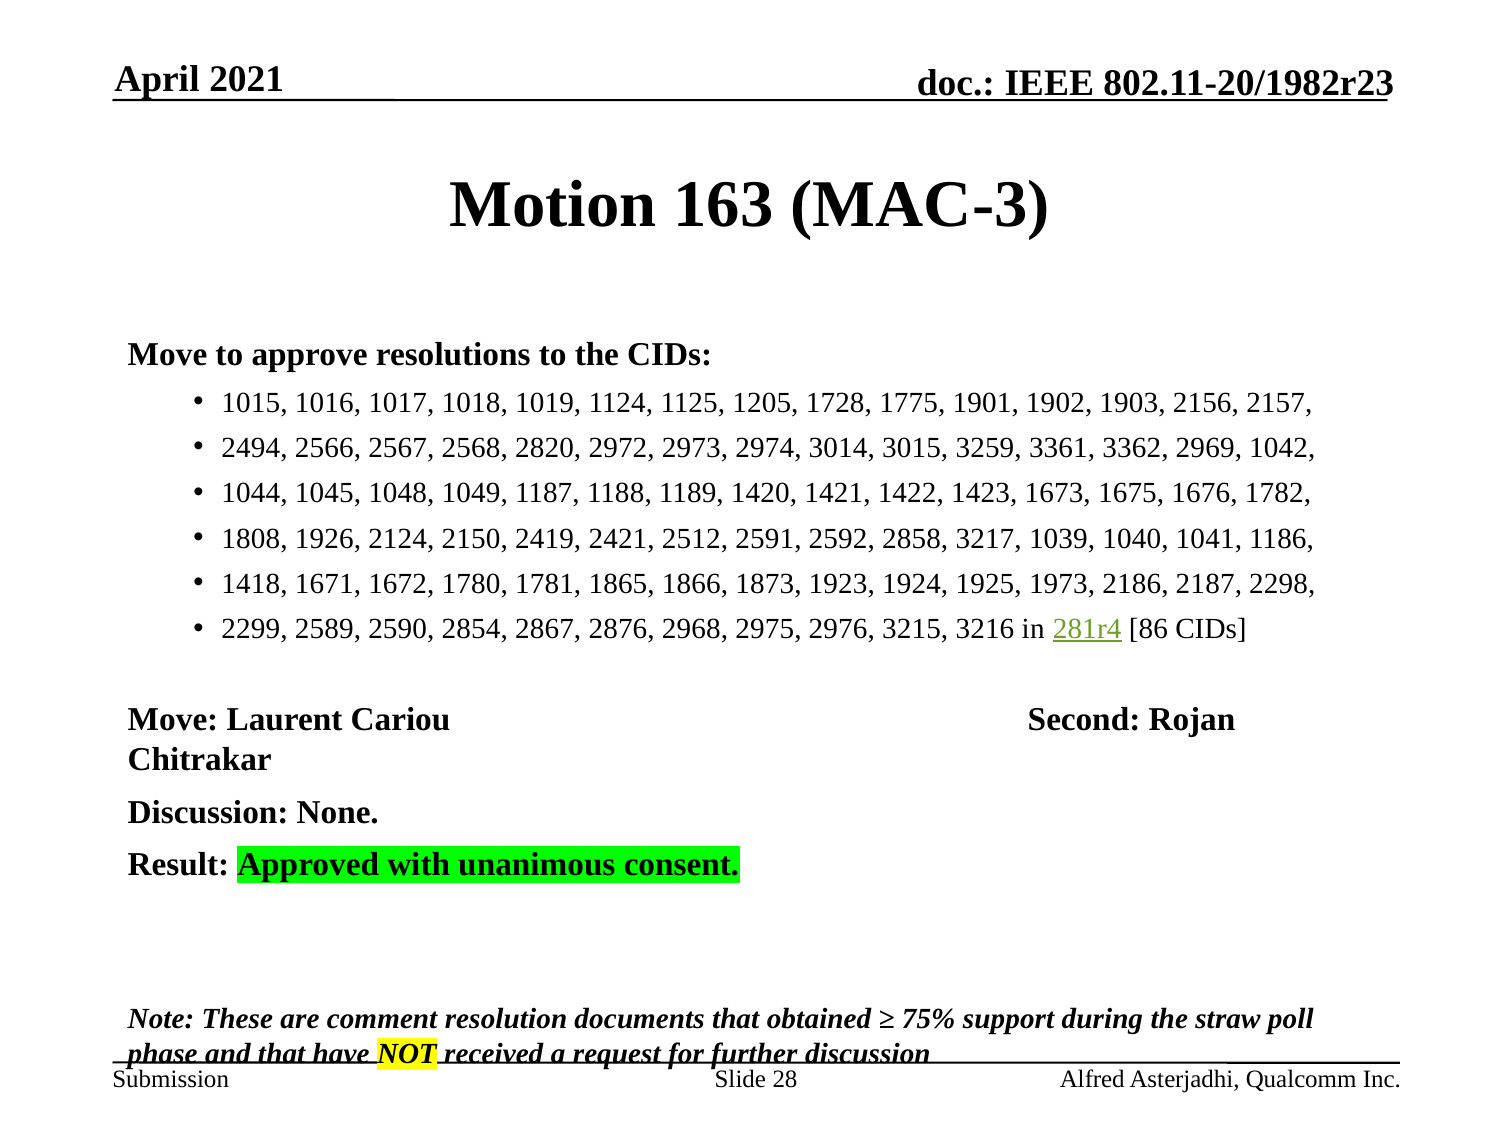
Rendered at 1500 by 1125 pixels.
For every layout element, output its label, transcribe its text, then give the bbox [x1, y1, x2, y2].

slide_number Slide 28 [712, 1061, 800, 1123]
footer Alfred Asterjadhi, Qualcomm Inc. [878, 1061, 1402, 1093]
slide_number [114, 54, 423, 100]
title Motion 163 (MAC-3) [112, 112, 1388, 288]
list Move to approve resolutions to the CIDs: 1015, 1016, 1017, 1018, 1019, 1124, 1125, 1205, 1728, 1775, 1901, 1902, 1903, 2156, 2157, 2494, 2566, 2567, 2568, 2820, 2972, 2973, 2974, 3014, 3015, 3259, 3361, 3362, 2969, 1042, 1044, 1045, 1048, 1049, 1187, 1188, 1189, 1420, 1421, 1422, 1423, 1673, 1675, 1676, 1782, 1808, 1926, 2124, 2150, 2419, 2421, 2512, 2591, 2592, 2858, 3217, 1039, 1040, 1041, 1186, 1418, 1671, 1672, 1780, 1781, 1865, 1866, 1873, 1923, 1924, 1925, 1973, 2186, 2187, 2298, 2299, 2589, 2590, 2854, 2867, 2876, 2968, 2975, 2976, 3215, 3216 in 281r4 [86 CIDs] Move: Laurent Cariou Second: Rojan Chitrakar Discussion: None. Result: Approved with unanimous consent. Note: These are comment resolution documents that obtained ≥ 75% support during the straw poll phase and that have NOT received a request for further discussion [112, 324, 1388, 1063]
